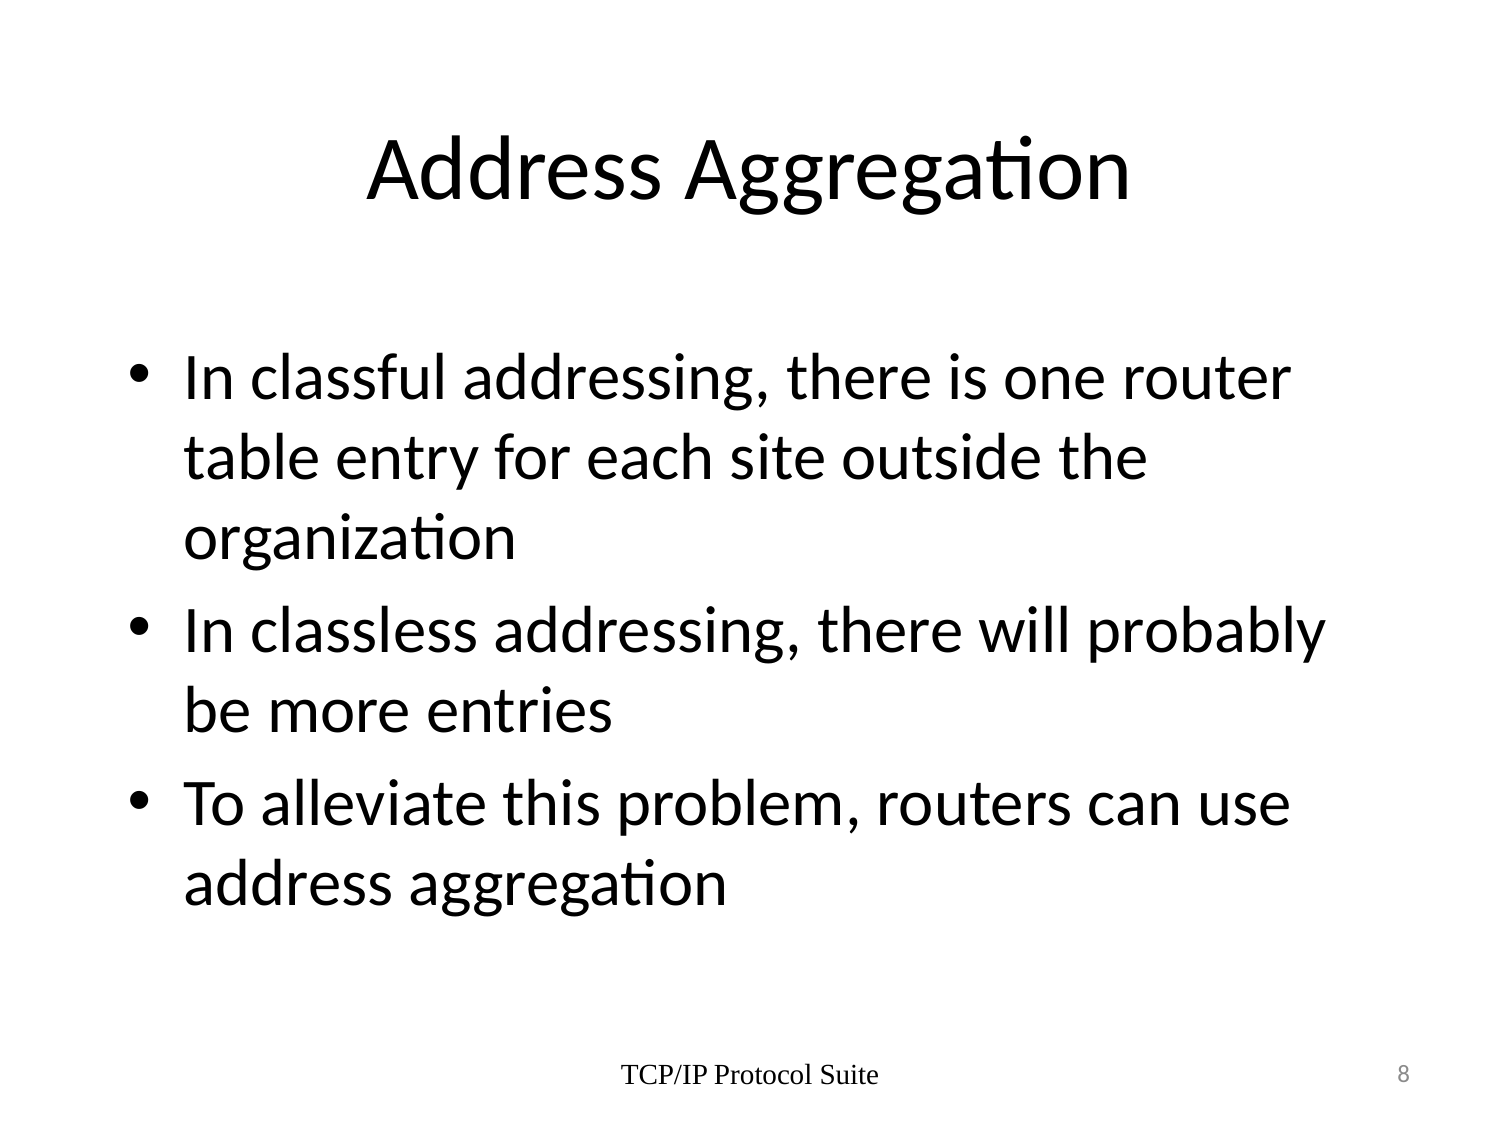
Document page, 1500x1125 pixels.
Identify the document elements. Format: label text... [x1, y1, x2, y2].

list In classful addressing, there is one router table entry for each site outside the organization In classless addressing, there will probably be more entries To alleviate this problem, routers can use address aggregation [112, 324, 1388, 1000]
slide_number 8 [1074, 1042, 1425, 1103]
title Address Aggregation [112, 99, 1388, 288]
footer TCP/IP Protocol Suite [512, 1042, 988, 1103]
